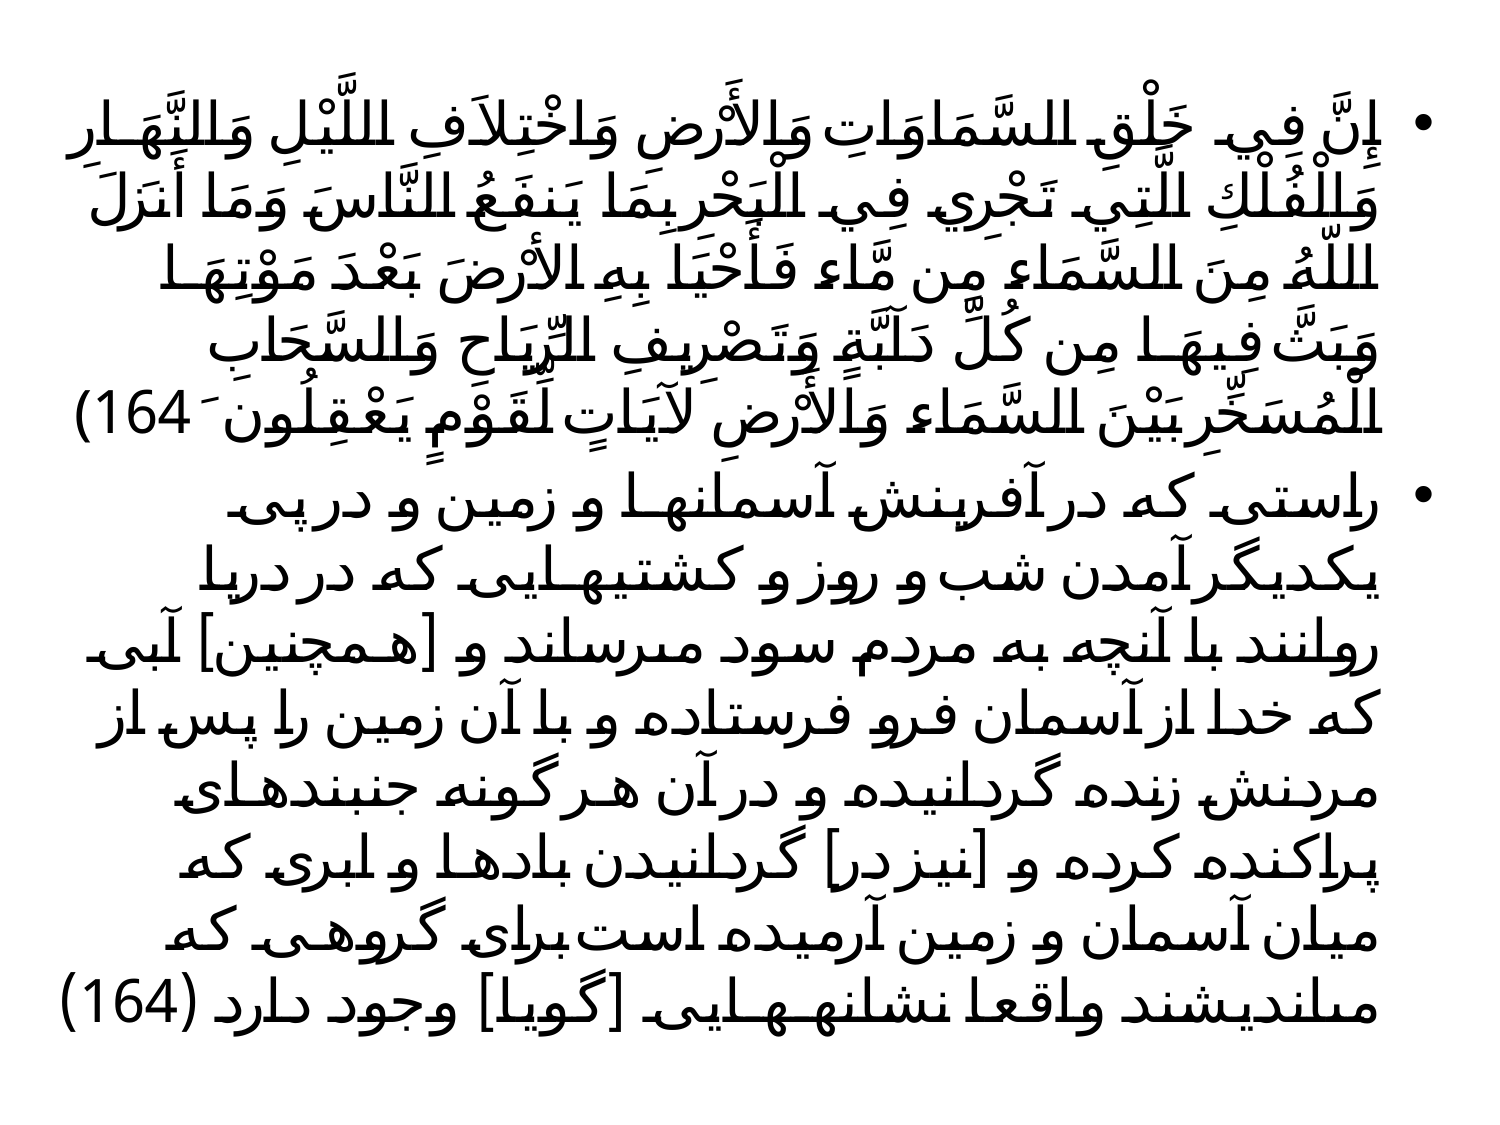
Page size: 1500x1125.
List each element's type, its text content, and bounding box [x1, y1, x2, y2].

list إِنَّ فِي خَلْقِ السَّمَاوَاتِ وَالأَرْضِ وَاخْتِلاَفِ اللَّيْلِ وَالنَّهَارِ وَالْفُلْكِ الَّتِي تَجْرِي فِي الْبَحْرِ بِمَا يَنفَعُ النَّاسَ وَمَا أَنزَلَ اللّهُ مِنَ السَّمَاء مِن مَّاء فَأَحْيَا بِهِ الأرْضَ بَعْدَ مَوْتِهَا وَبَثَّ فِيهَا مِن كُلِّ دَآبَّةٍ وَتَصْرِيفِ الرِّيَاحِ وَالسَّحَابِ الْمُسَخِّرِ بَيْنَ السَّمَاء وَالأَرْضِ لآيَاتٍ لِّقَوْمٍ يَعْقِلُونَ ﴿164﴾ راستى كه در آفرينش آسمانها و زمين و در پى يكديگر آمدن شب و روز و كشتيهايى كه در دريا روانند با آنچه به مردم سود مى‏رساند و [همچنين] آبى كه خدا از آسمان فرو فرستاده و با آن زمين را پس از مردنش زنده گردانيده و در آن هر گونه جنبنده‏اى پراكنده كرده و [نيز در] گردانيدن بادها و ابرى كه ميان آسمان و زمين آرميده است براى گروهى كه مى‏انديشند واقعا نشانه‏هايى [گويا] وجود دارد (164) [41, 78, 1447, 1071]
